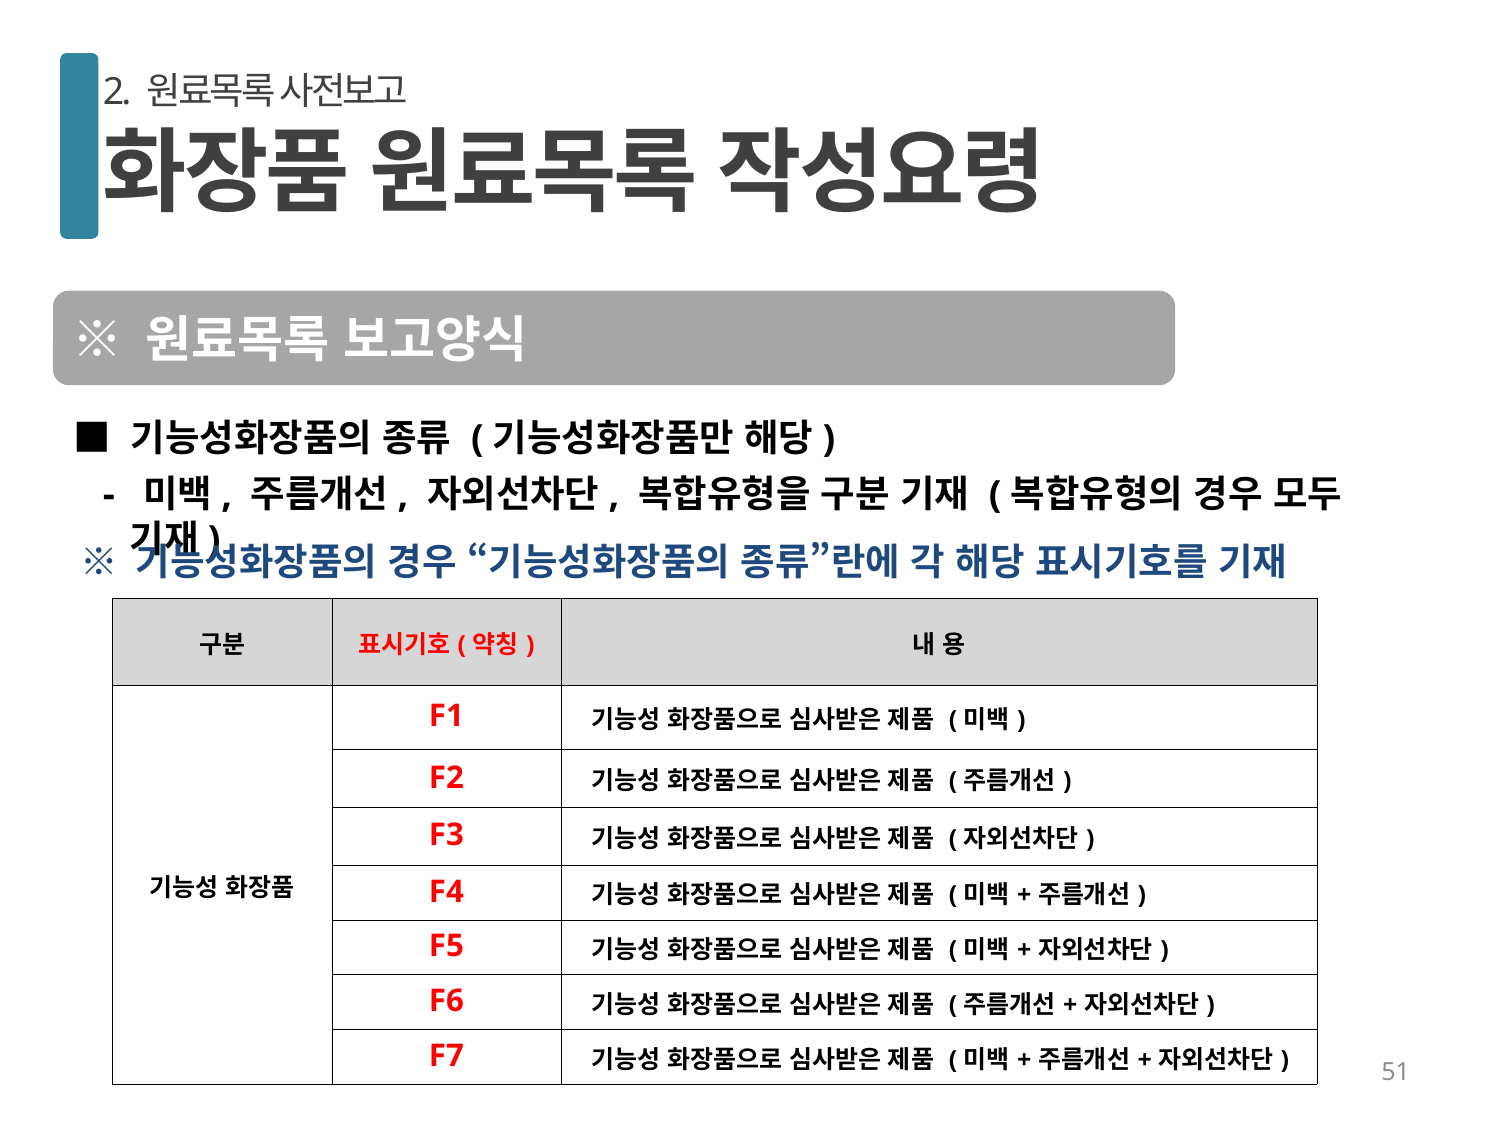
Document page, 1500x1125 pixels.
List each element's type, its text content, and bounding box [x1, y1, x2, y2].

table_header 내 용 [562, 599, 1317, 685]
text_box ■ 기능성화장품의 종류 (기능성화장품만 해당) - 미백, 주름개선, 자외선차단, 복합유형을 구분 기재 (복합유형의 경우 모두 기재) [58, 407, 1376, 568]
table_cell F6 [333, 975, 561, 1029]
table_cell 기능성 화장품으로 심사받은 제품 (미백+자외선차단) [562, 921, 1317, 974]
text_box ※ 기능성화장품의 경우 “기능성화장품의 종류”란에 각 해당 표시기호를 기재 [57, 530, 1303, 591]
table_cell F7 [333, 1030, 561, 1084]
table_cell 기능성 화장품으로 심사받은 제품 (자외선차단) [562, 808, 1317, 865]
table_cell 기능성 화장품으로 심사받은 제품 (주름개선) [562, 750, 1317, 807]
text_box [58, 50, 101, 241]
table_cell F1 [333, 686, 561, 749]
table_cell F5 [333, 921, 561, 974]
table_cell 기능성 화장품으로 심사받은 제품 (미백+주름개선+자외선차단) [562, 1030, 1317, 1084]
table_cell 기능성 화장품으로 심사받은 제품 (주름개선+자외선차단) [562, 975, 1317, 1029]
table_cell F4 [333, 866, 561, 920]
table_cell 기능성 화장품 [113, 686, 332, 1084]
table_header 구분 [113, 599, 332, 685]
table_cell F3 [333, 808, 561, 865]
text_box ※ 원료목록 보고양식 [50, 288, 1178, 388]
table_header 표시기호(약칭) [333, 599, 561, 685]
table_cell 기능성 화장품으로 심사받은 제품 (미백+주름개선) [562, 866, 1317, 920]
table_cell 기능성 화장품으로 심사받은 제품 (미백) [562, 686, 1317, 749]
table_cell F2 [333, 750, 561, 807]
slide_number 51 [1074, 1042, 1425, 1103]
text_box 2. 원료목록 사전보고 화장품 원료목록 작성요령 [88, 60, 1061, 230]
